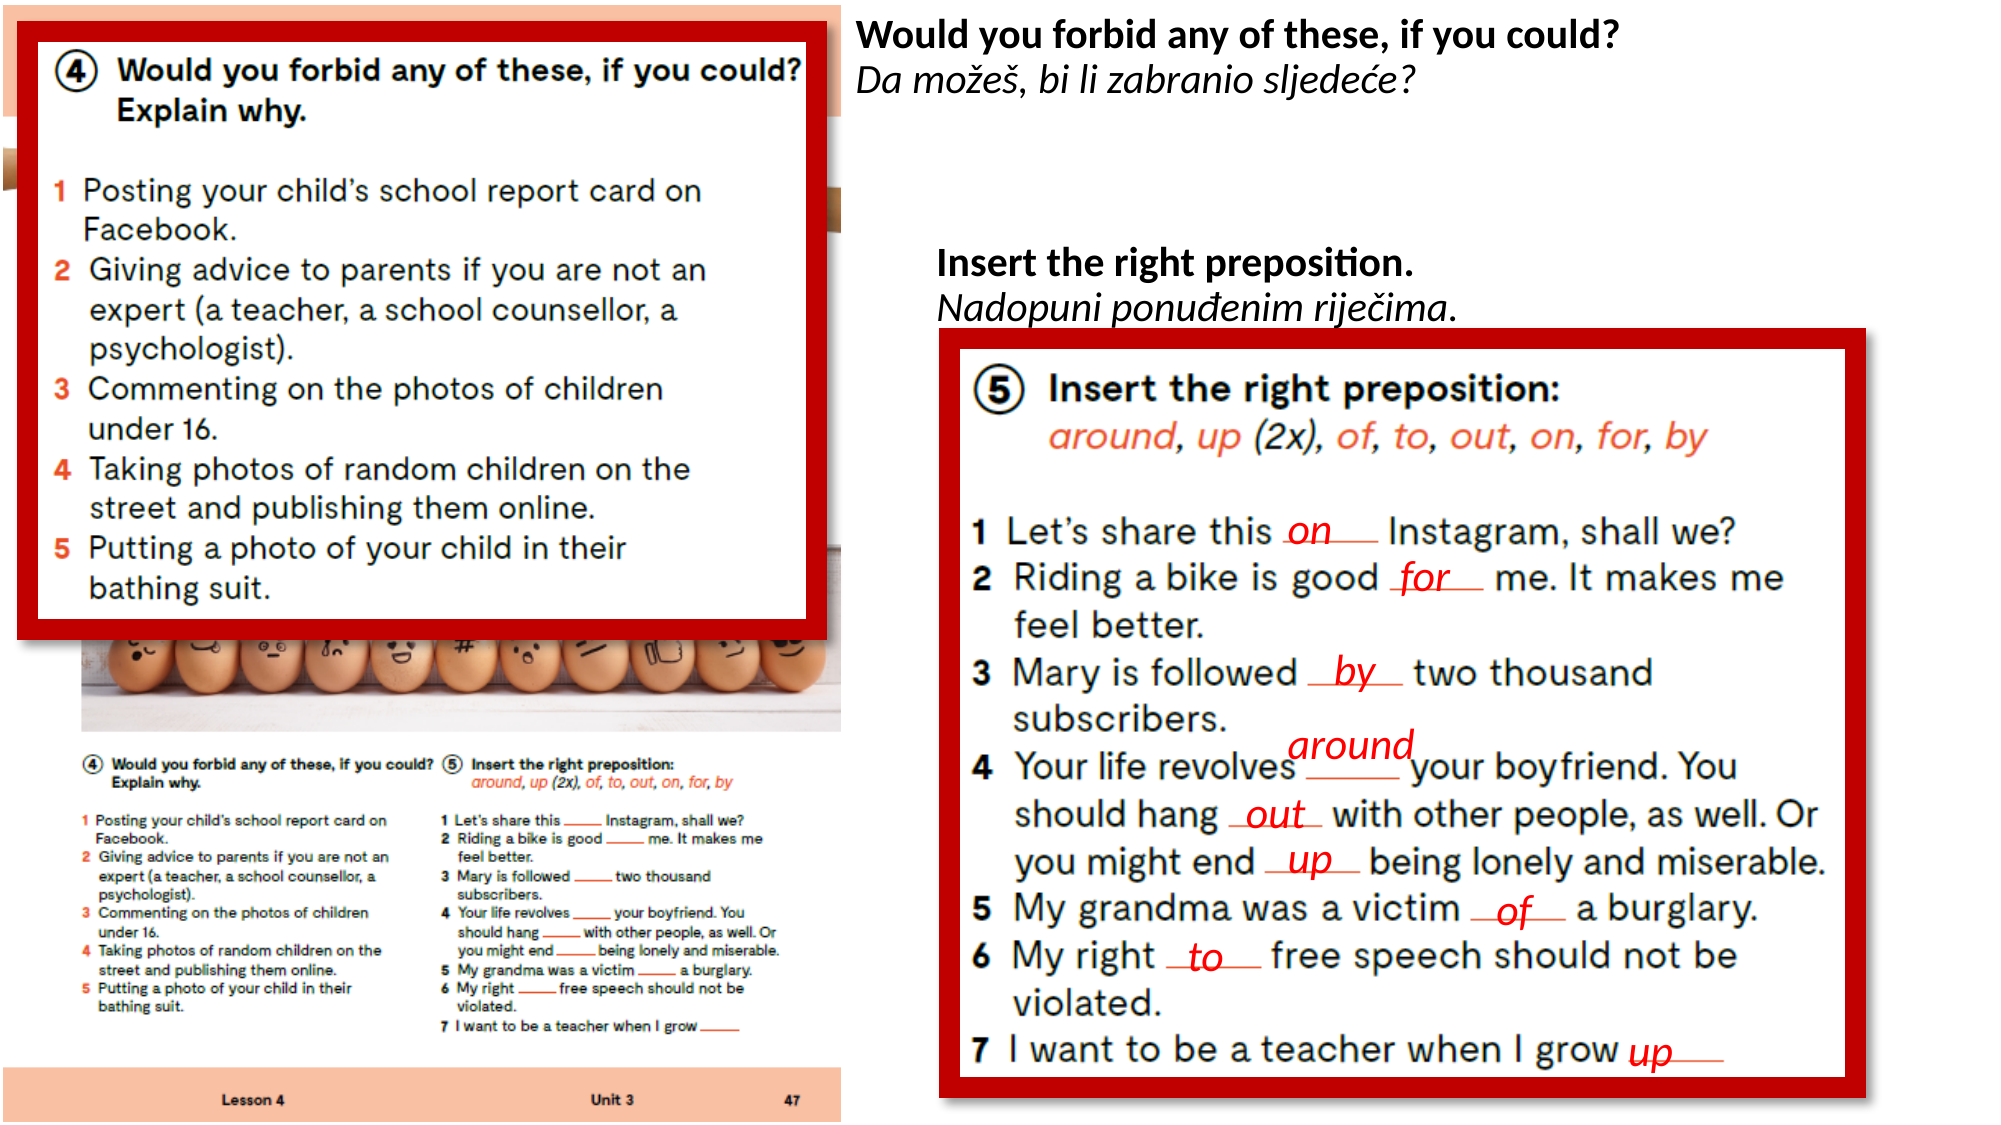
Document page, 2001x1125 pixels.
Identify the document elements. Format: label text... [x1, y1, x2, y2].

text_box Insert the right preposition. Nadopuni ponuđenim riječima. [921, 232, 1972, 699]
picture [959, 349, 1846, 1078]
picture [3, 5, 841, 1123]
text_box of [1846, 874, 1922, 935]
text_box Would you forbid any of these, if you could? Da možeš, bi li zabranio sljedeće? [841, 5, 1891, 471]
text_box up [1846, 1014, 2000, 1075]
